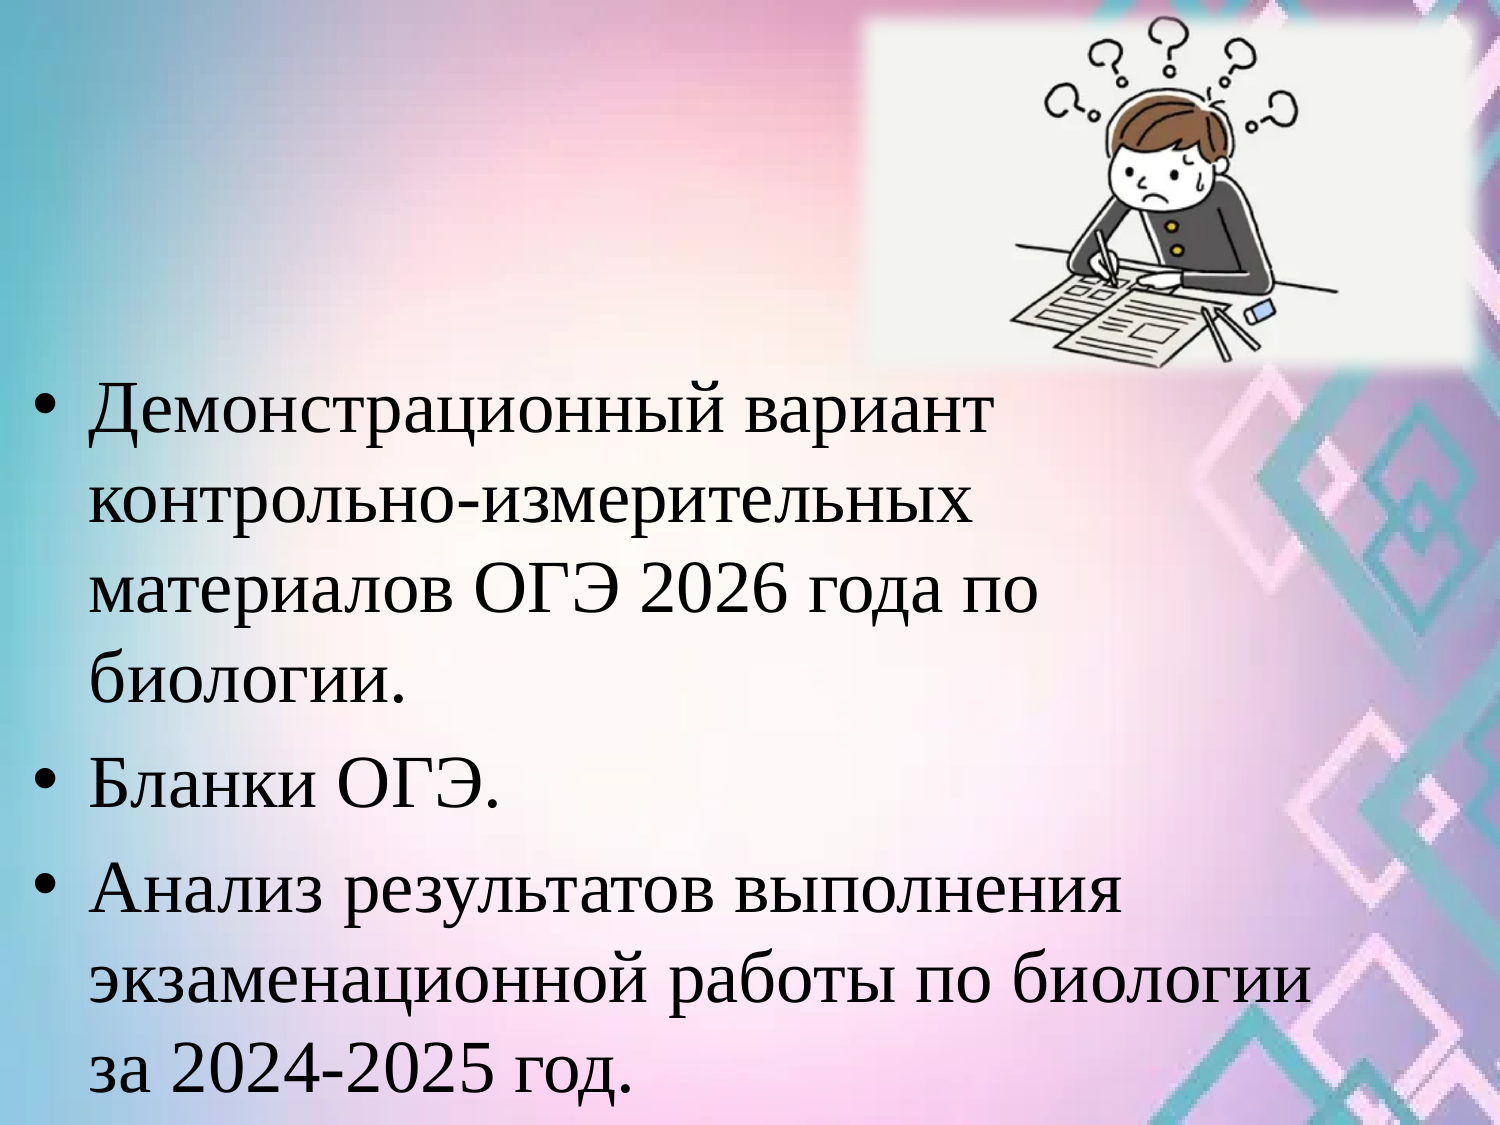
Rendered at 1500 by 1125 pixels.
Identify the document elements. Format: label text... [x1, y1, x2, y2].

picture [0, 0, 1500, 1125]
list Демонстрационный вариант контрольно-измерительных материалов ОГЭ 2026 года по биологии. Бланки ОГЭ. Анализ результатов выполнения экзаменационной работы по биологии за 2024-2025 год. [17, 349, 1368, 1093]
